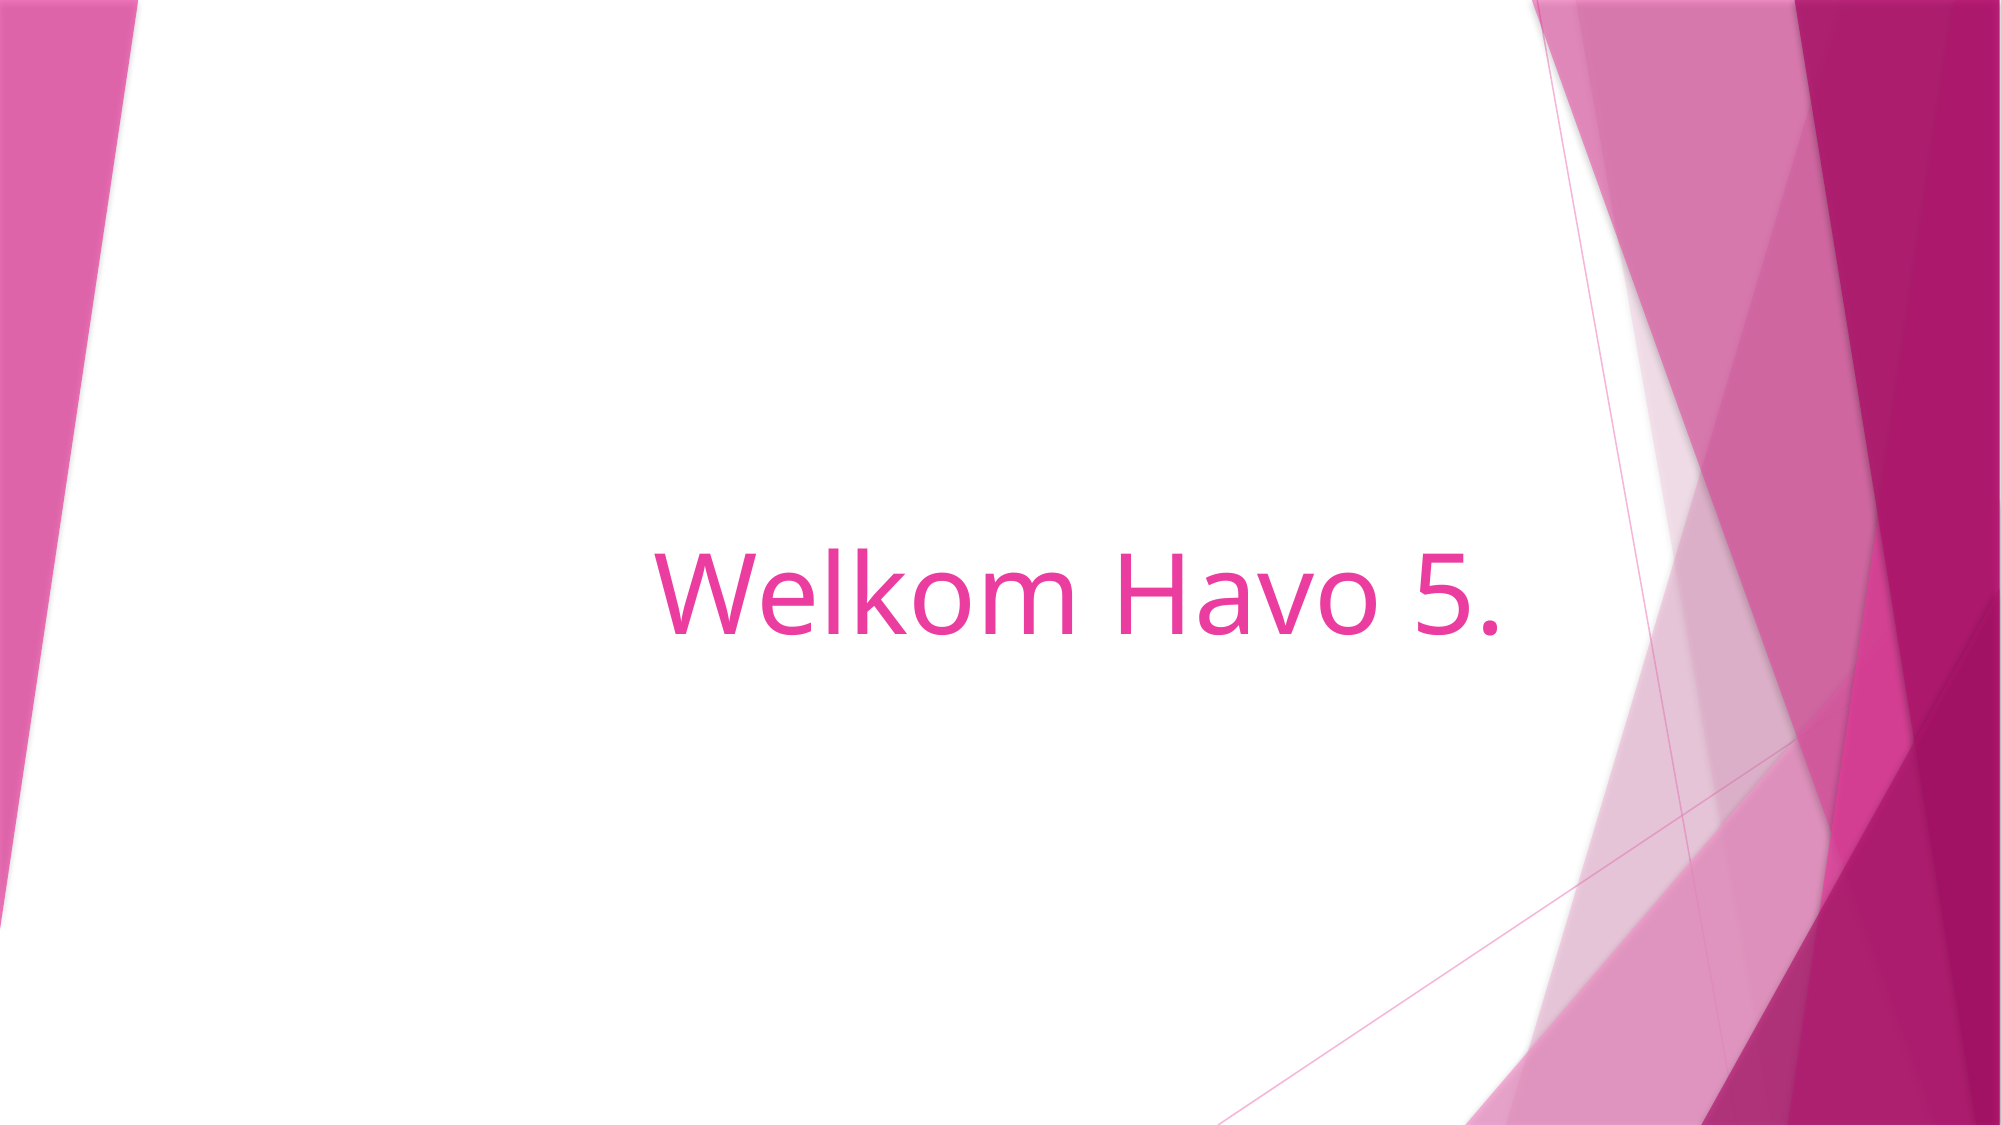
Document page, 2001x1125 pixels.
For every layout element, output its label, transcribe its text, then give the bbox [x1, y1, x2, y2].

title Welkom Havo 5. [247, 394, 1522, 665]
